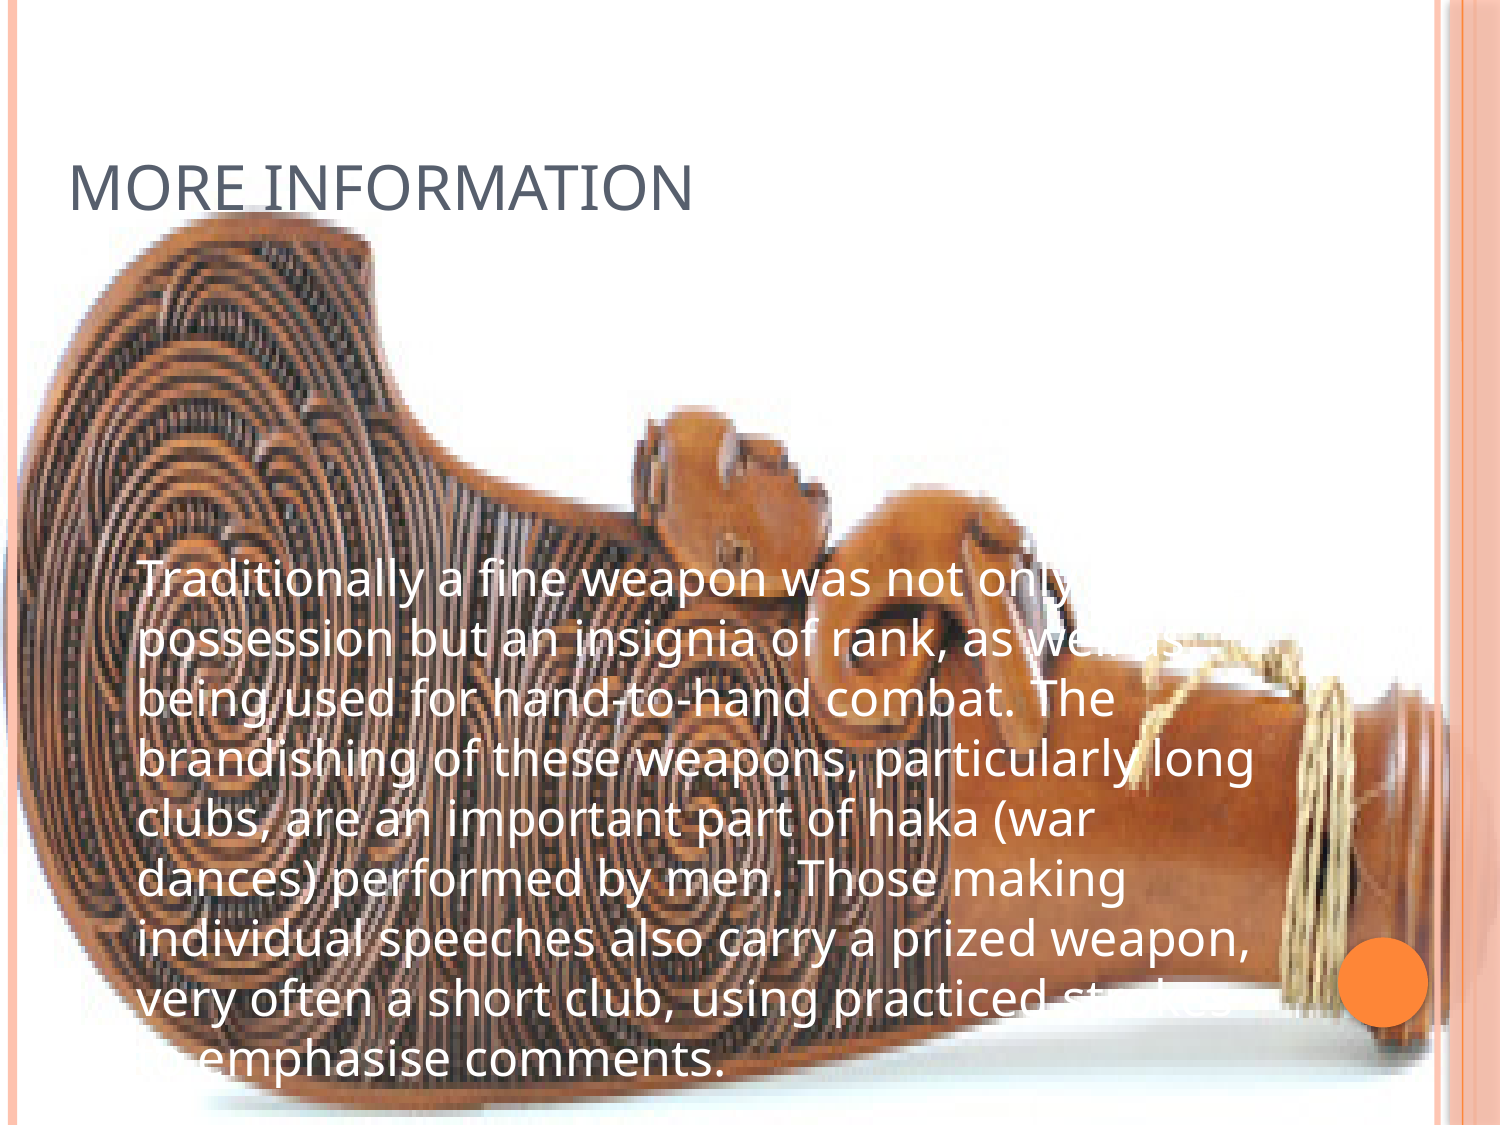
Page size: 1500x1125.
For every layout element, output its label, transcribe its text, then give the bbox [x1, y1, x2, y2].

title More information [53, 42, 1279, 231]
picture [18, 0, 1434, 1125]
picture [0, 0, 7, 1125]
picture [1441, 0, 1449, 1125]
list Traditionally a fine weapon was not only a prized possession but an insignia of rank, as well as being used for hand-to-hand combat. The brandishing of these weapons, particularly long clubs, are an important part of haka (war dances) performed by men. Those making individual speeches also carry a prized weapon, very often a short club, using practiced strokes to emphasise comments. [76, 538, 1302, 1125]
